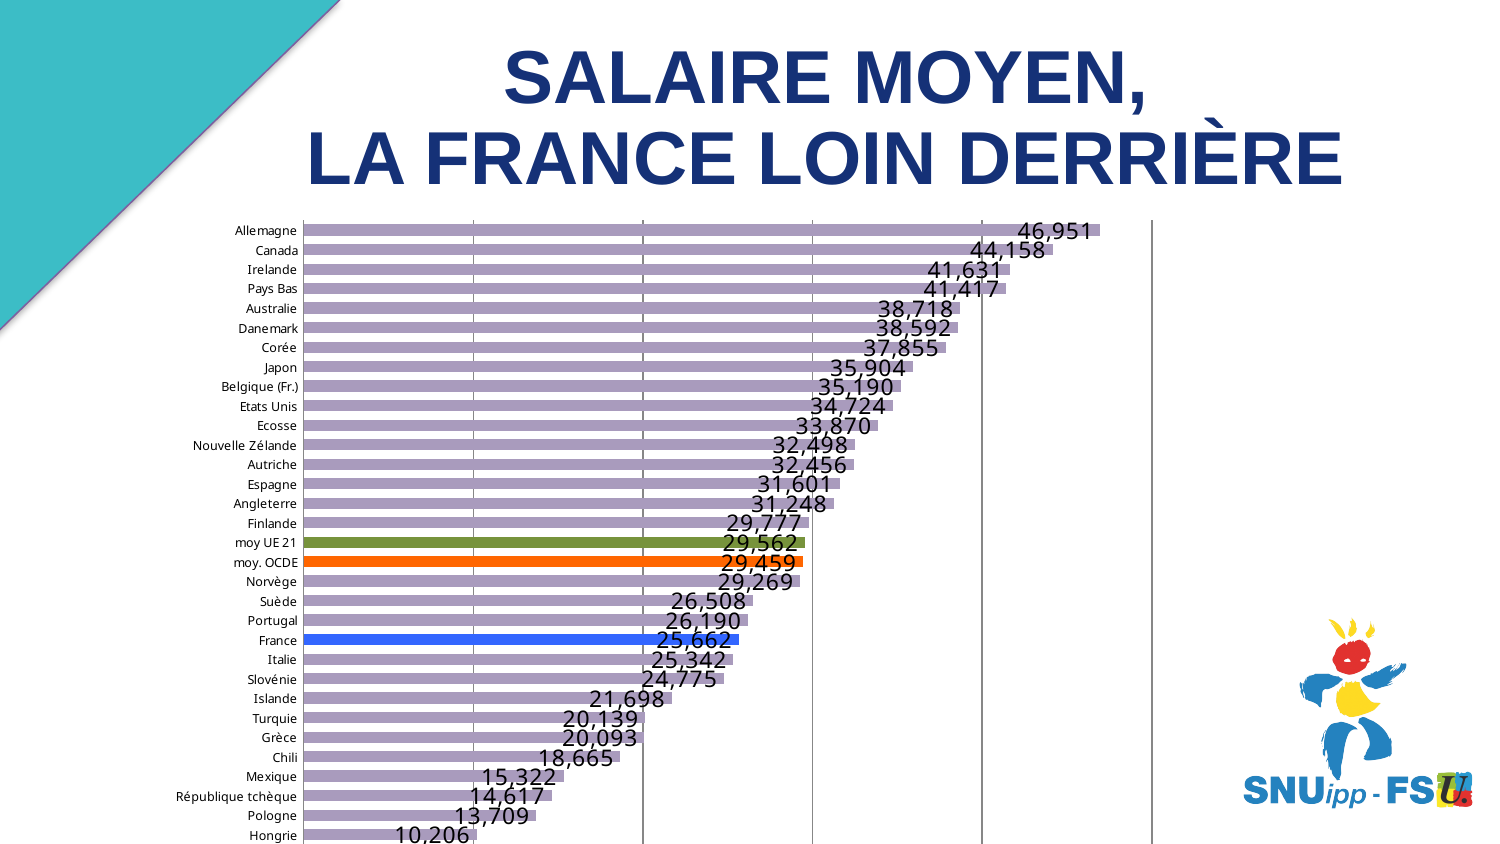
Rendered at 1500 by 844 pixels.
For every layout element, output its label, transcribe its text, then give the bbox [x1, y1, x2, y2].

text_box [0, 0, 341, 331]
title SALAIRE MOYEN, LA FRANCE LOIN DERRIÈRE [204, 60, 1448, 179]
picture [1239, 616, 1480, 811]
chart [153, 205, 1239, 844]
